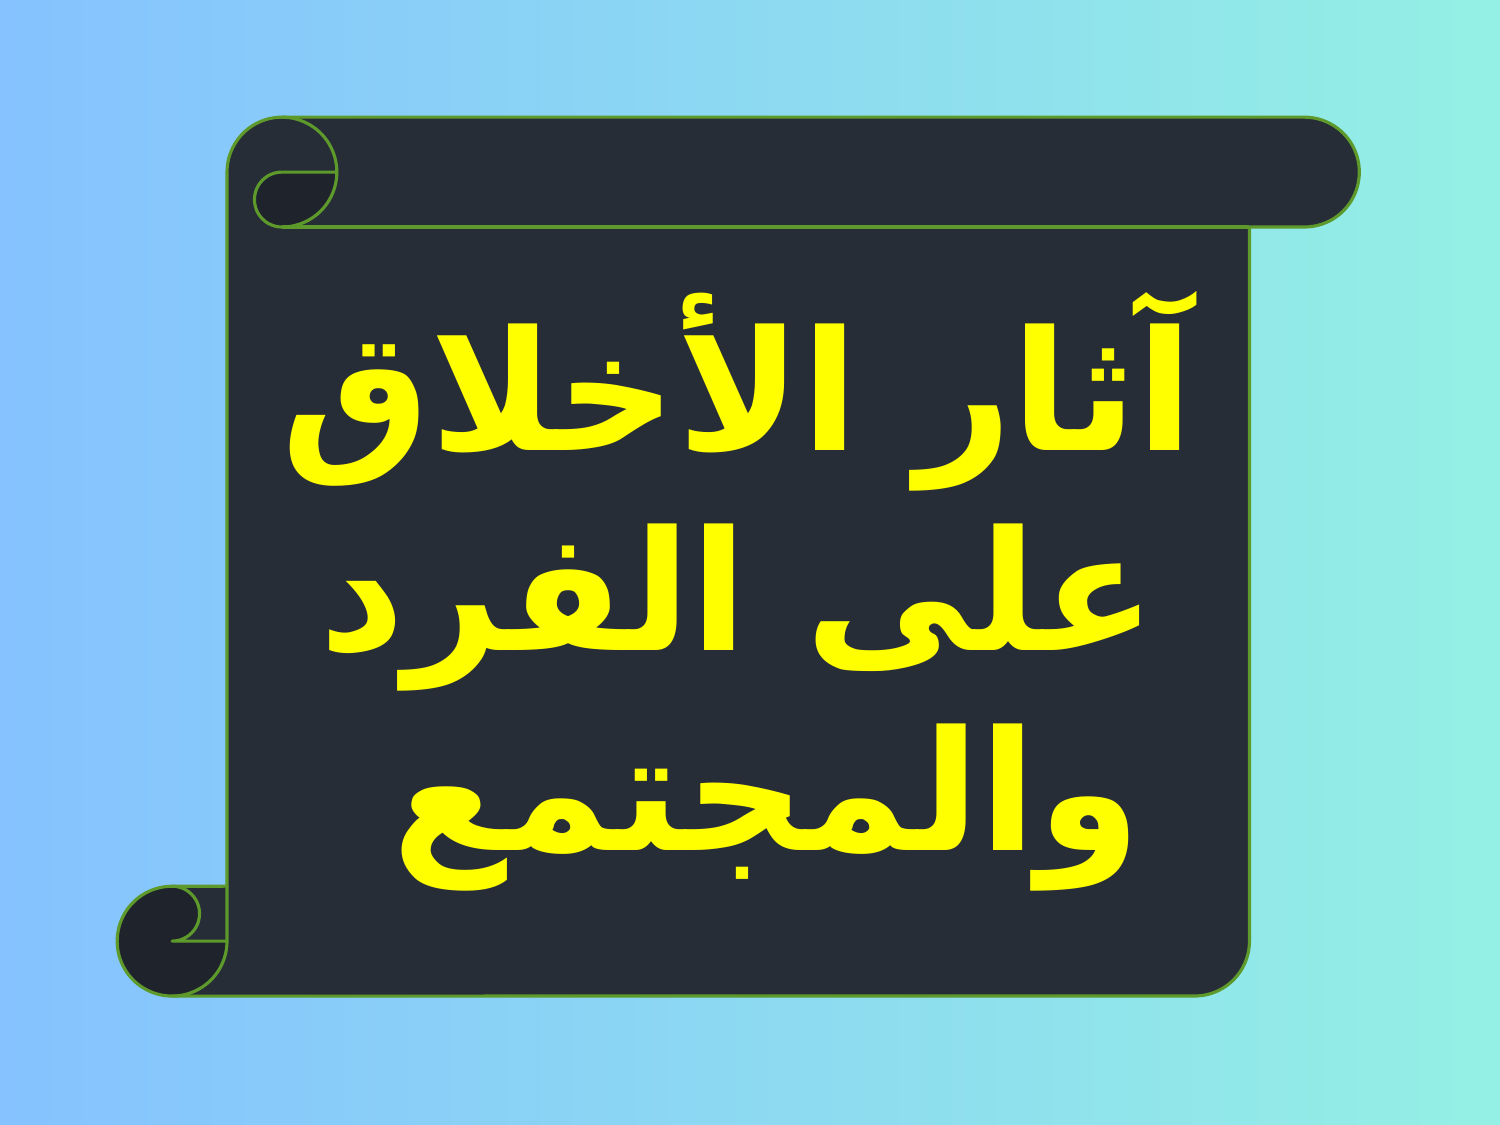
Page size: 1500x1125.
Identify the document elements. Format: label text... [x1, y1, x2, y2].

text_box آثار الأخلاق على الفرد والمجتمع [115, 115, 1361, 998]
